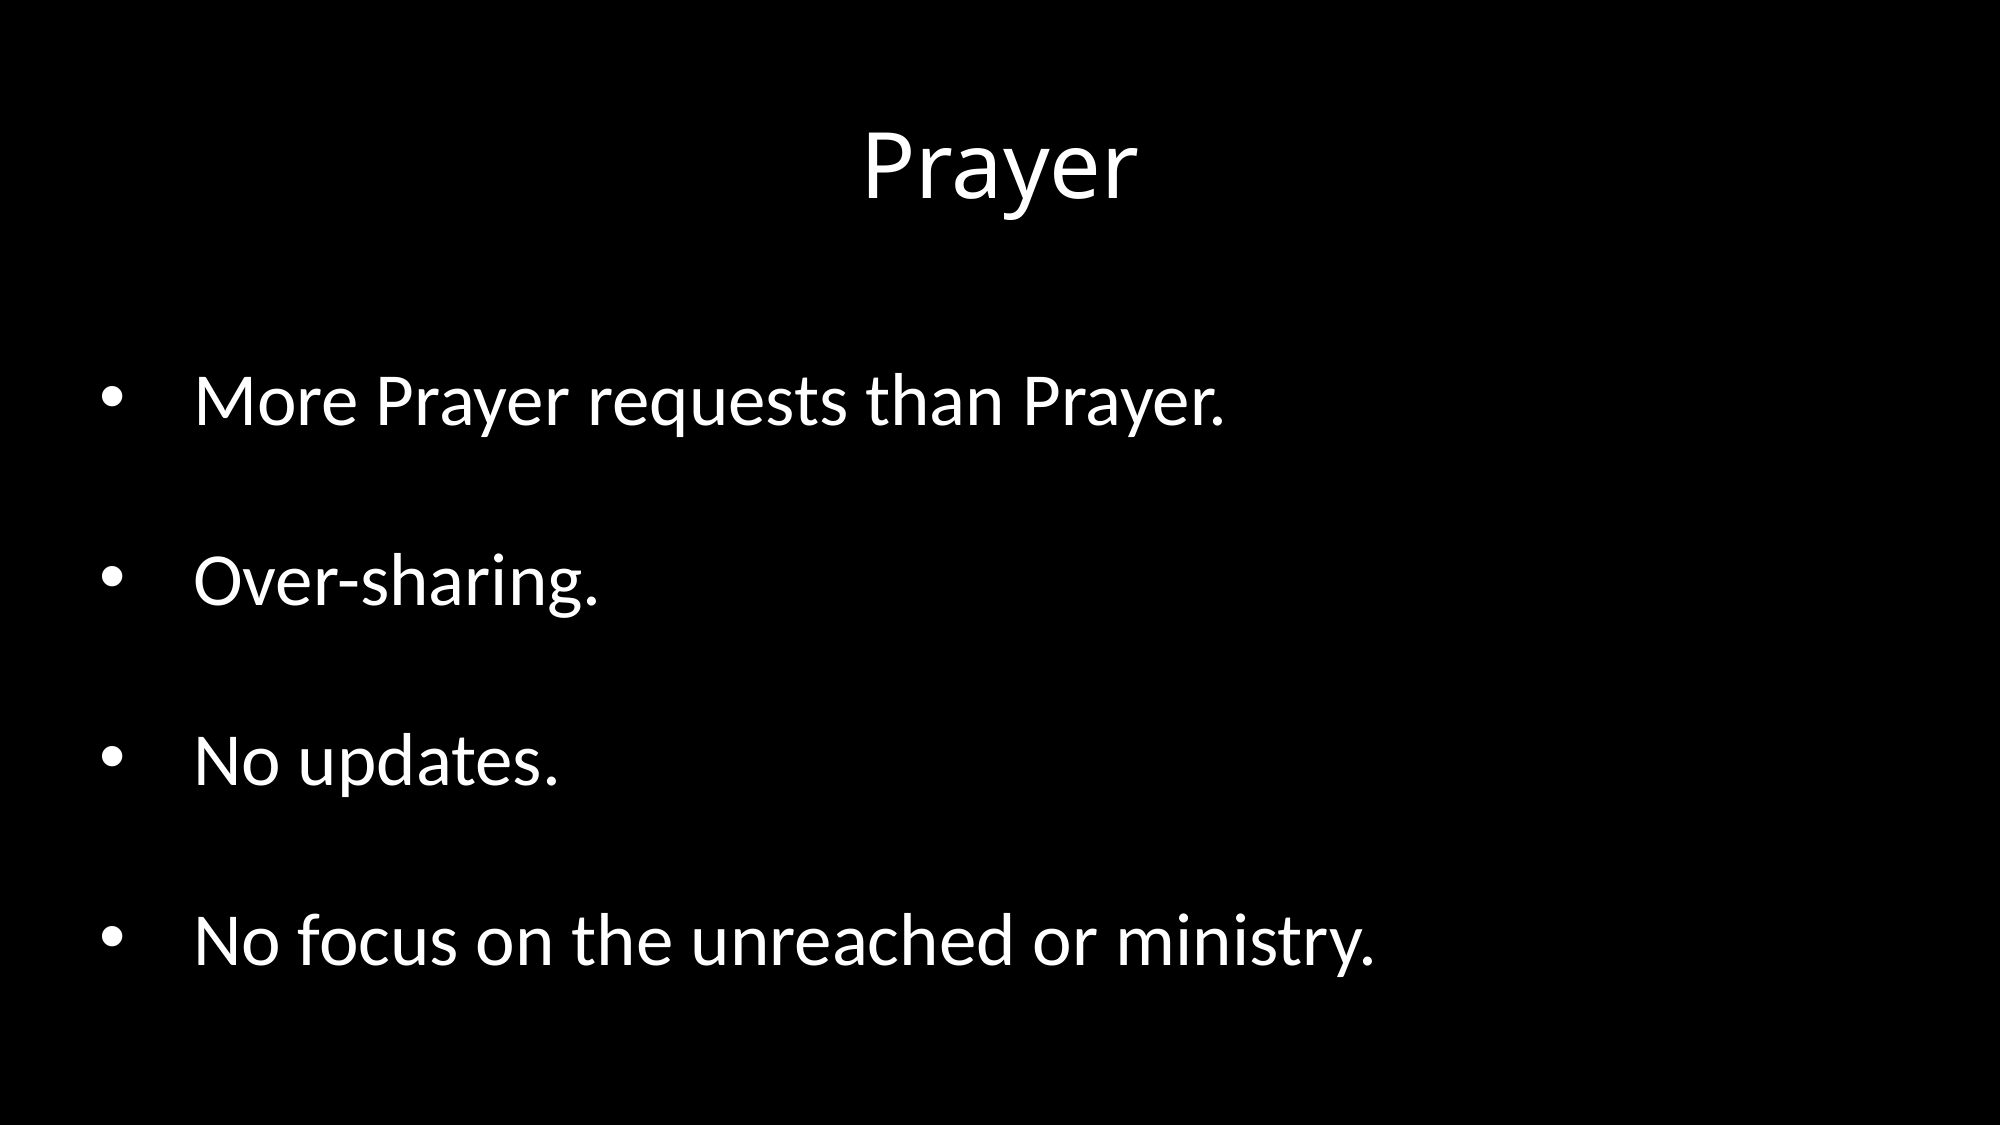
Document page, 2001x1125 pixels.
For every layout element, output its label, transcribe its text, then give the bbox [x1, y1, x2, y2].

title Prayer [137, 59, 1863, 253]
text_box More Prayer requests than Prayer. Over-sharing. No updates. No focus on the unreached or ministry. [84, 253, 1952, 988]
